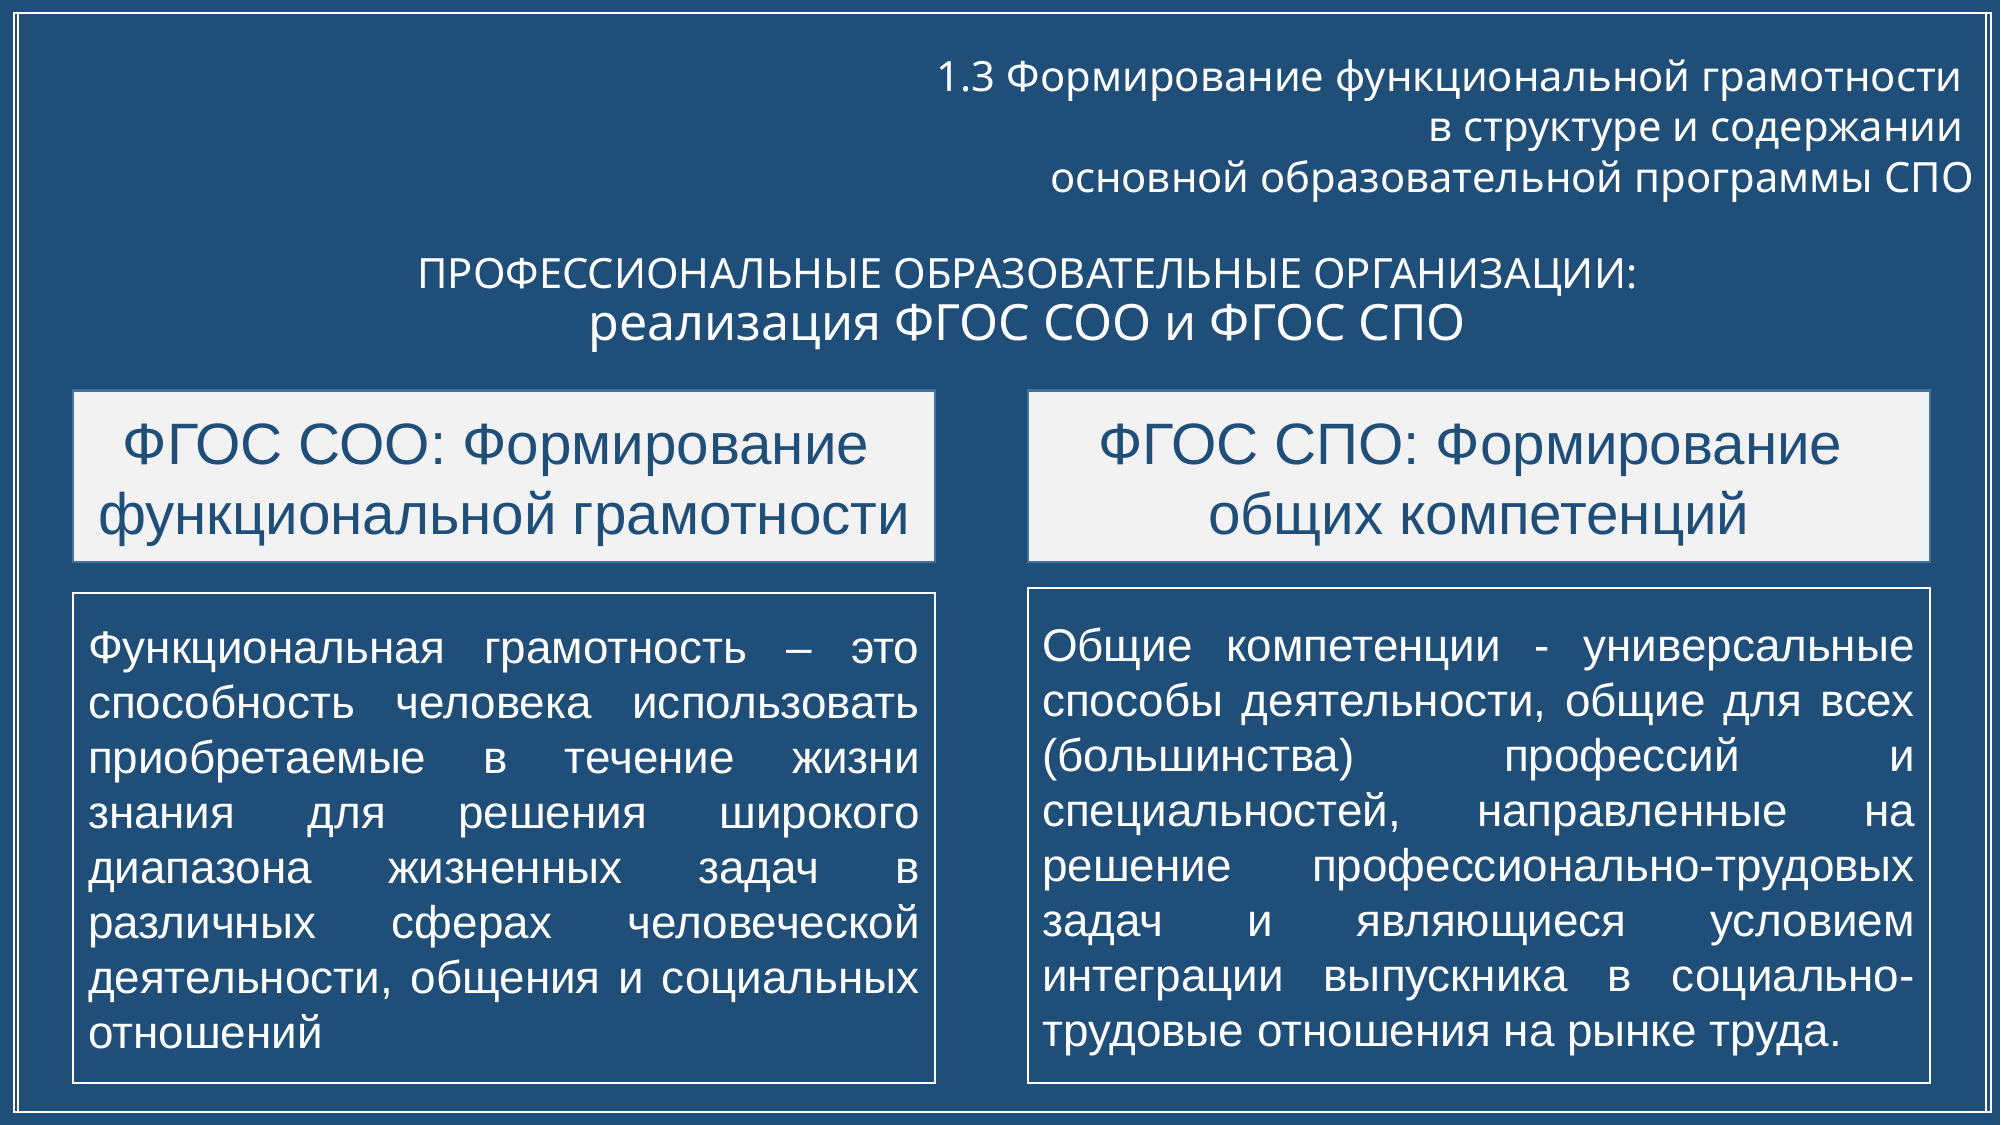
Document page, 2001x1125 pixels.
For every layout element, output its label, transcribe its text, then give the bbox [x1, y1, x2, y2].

text_box [13, 12, 17, 1113]
text_box 1.3 Формирование функциональной грамотности в структуре и содержании основной образовательной программы СПО [41, 42, 1989, 208]
text_box [17, 12, 1992, 1113]
